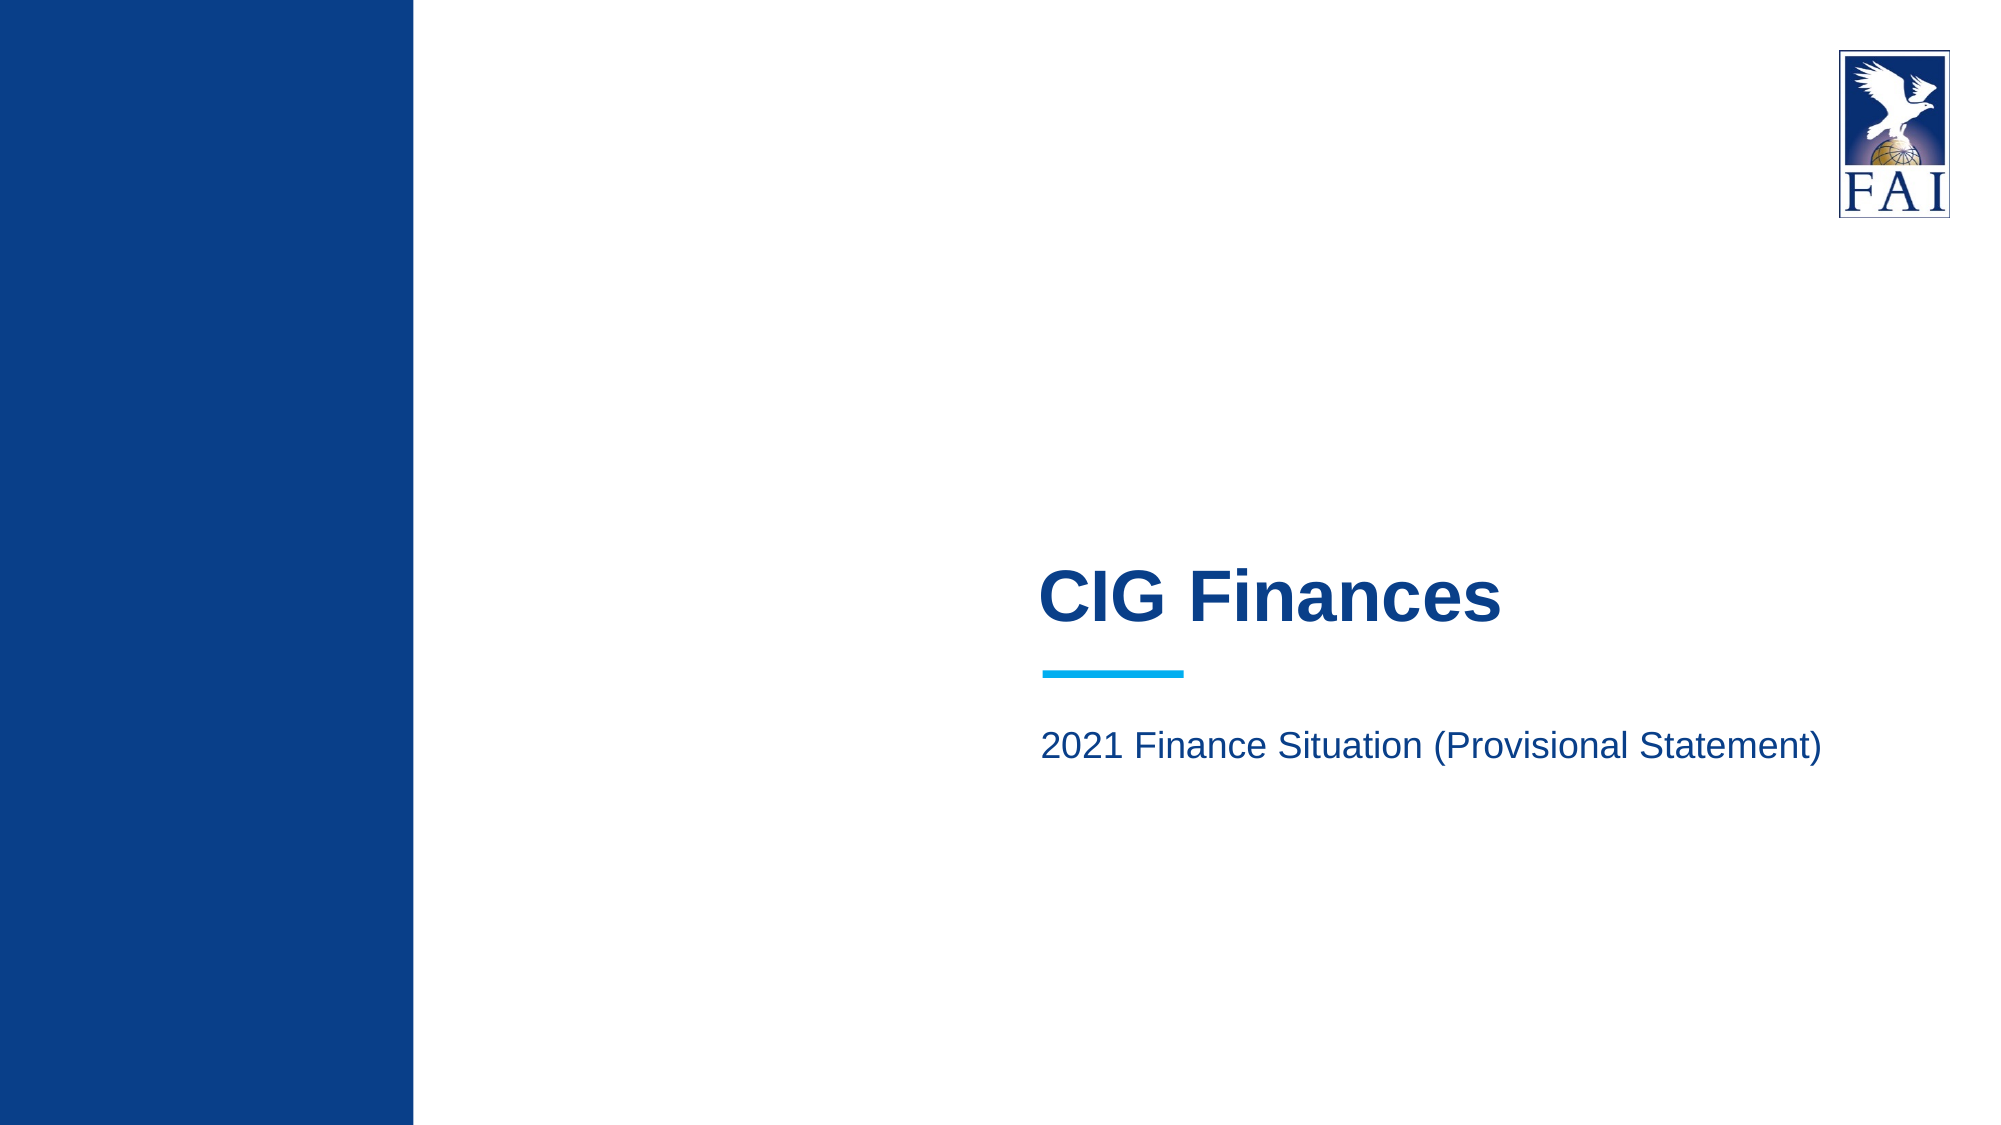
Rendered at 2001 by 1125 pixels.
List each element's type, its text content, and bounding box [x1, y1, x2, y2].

picture [1839, 50, 1950, 218]
subtitle 2021 Finance Situation (Provisional Statement) [1025, 713, 1948, 955]
title CIG Finances [1023, 255, 1949, 644]
